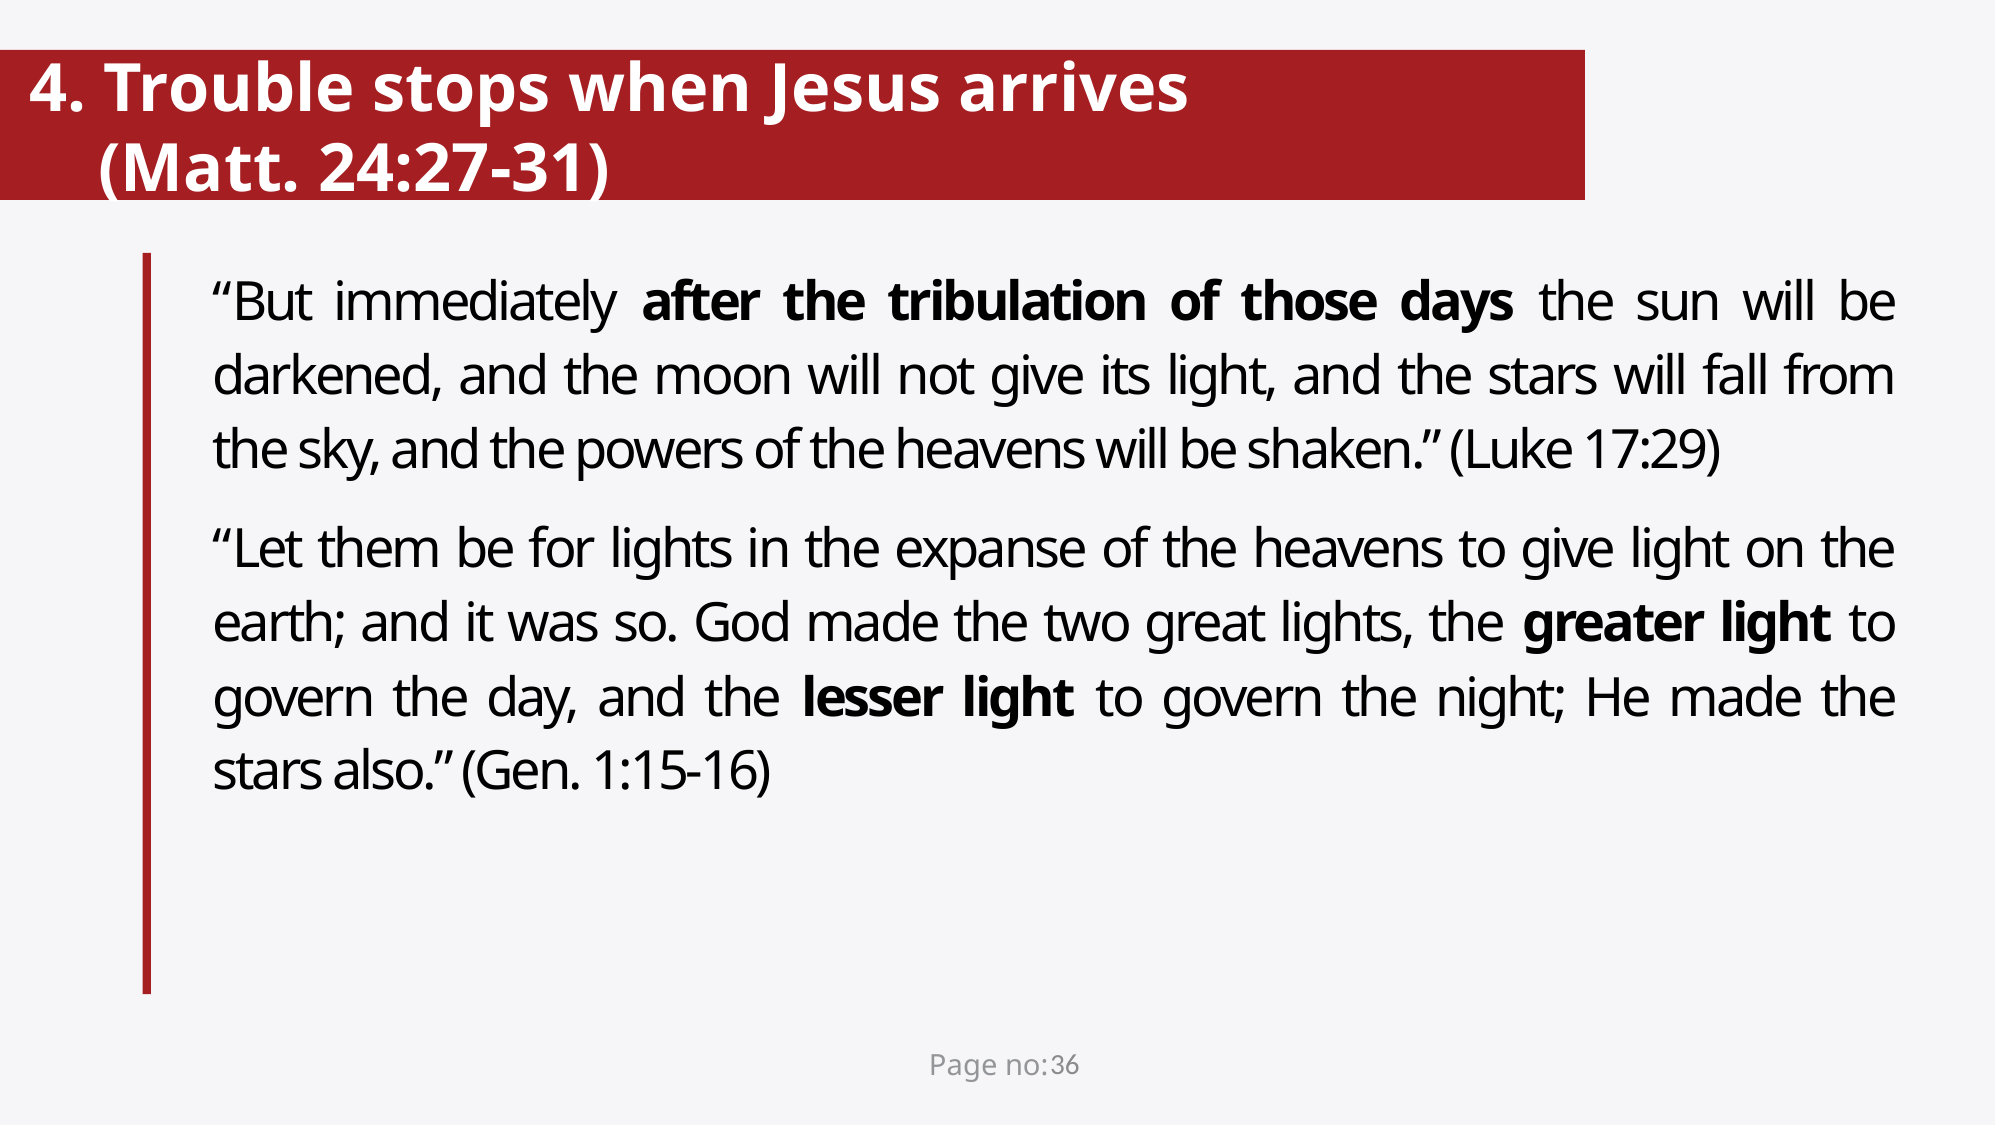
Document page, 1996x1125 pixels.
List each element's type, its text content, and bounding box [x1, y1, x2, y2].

title 4. Trouble stops when Jesus arrives (Matt. 24:27-31) [14, 62, 1810, 188]
subtitle “But immediately after the tribulation of those days the sun will be darkened, and the moon will not give its light, and the stars will fall from the sky, and the powers of the heavens will be shaken.” (Luke 17:29) “Let them be for lights in the expanse of the heavens to give light on the earth; and it was so. God made the two great lights, the greater light to govern the day, and the lesser light to govern the night; He made the stars also.” (Gen. 1:15-16) [197, 249, 1910, 1000]
